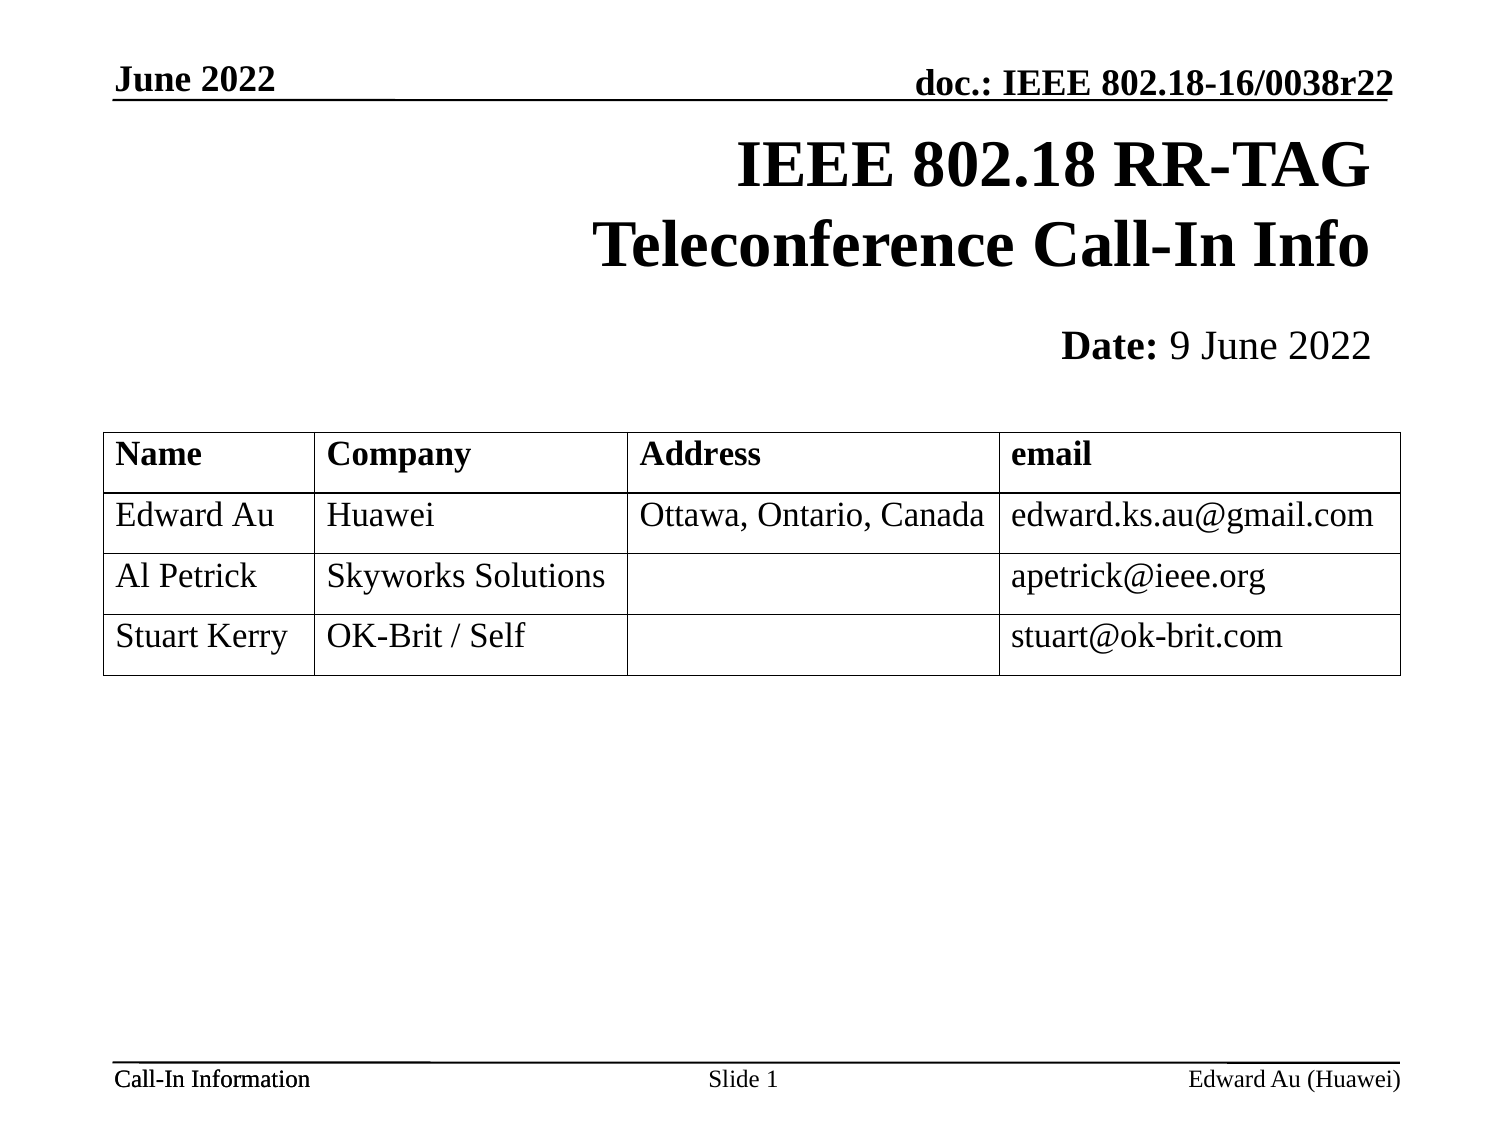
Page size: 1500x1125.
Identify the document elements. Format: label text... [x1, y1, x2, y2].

text_box Date: 9 June 2022 [112, 309, 1388, 375]
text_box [87, 431, 1500, 919]
title IEEE 802.18 RR-TAG Teleconference Call-In Info [112, 112, 1388, 288]
slide_number Slide 1 [687, 1061, 800, 1123]
footer Edward Au (Huawei) [878, 1061, 1402, 1093]
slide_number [114, 54, 476, 100]
